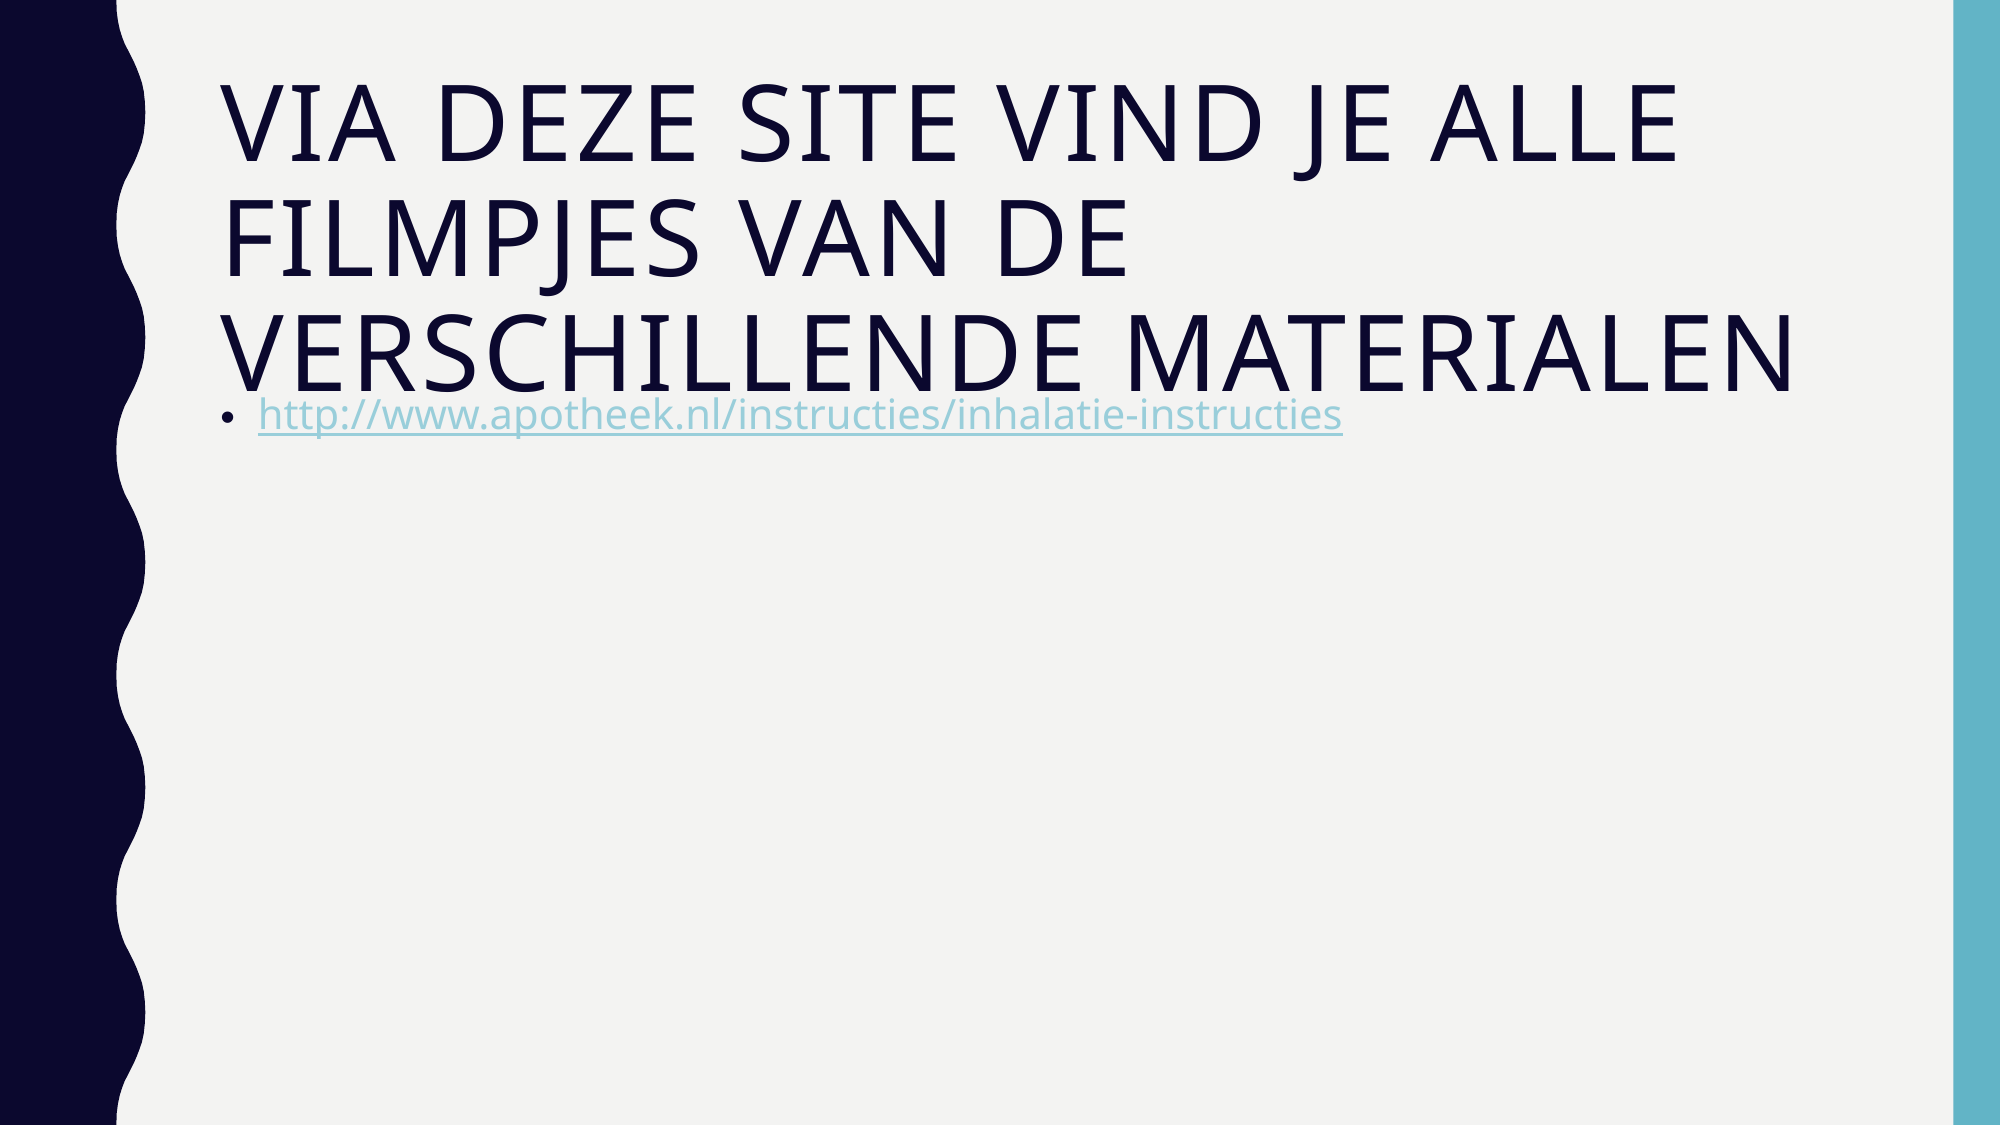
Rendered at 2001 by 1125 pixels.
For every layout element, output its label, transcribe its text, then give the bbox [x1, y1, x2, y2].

list http://www.apotheek.nl/instructies/inhalatie-instructies [205, 375, 1875, 965]
title Via deze site vind je alle filmpjes van de verschillende materialen [205, 62, 1875, 308]
